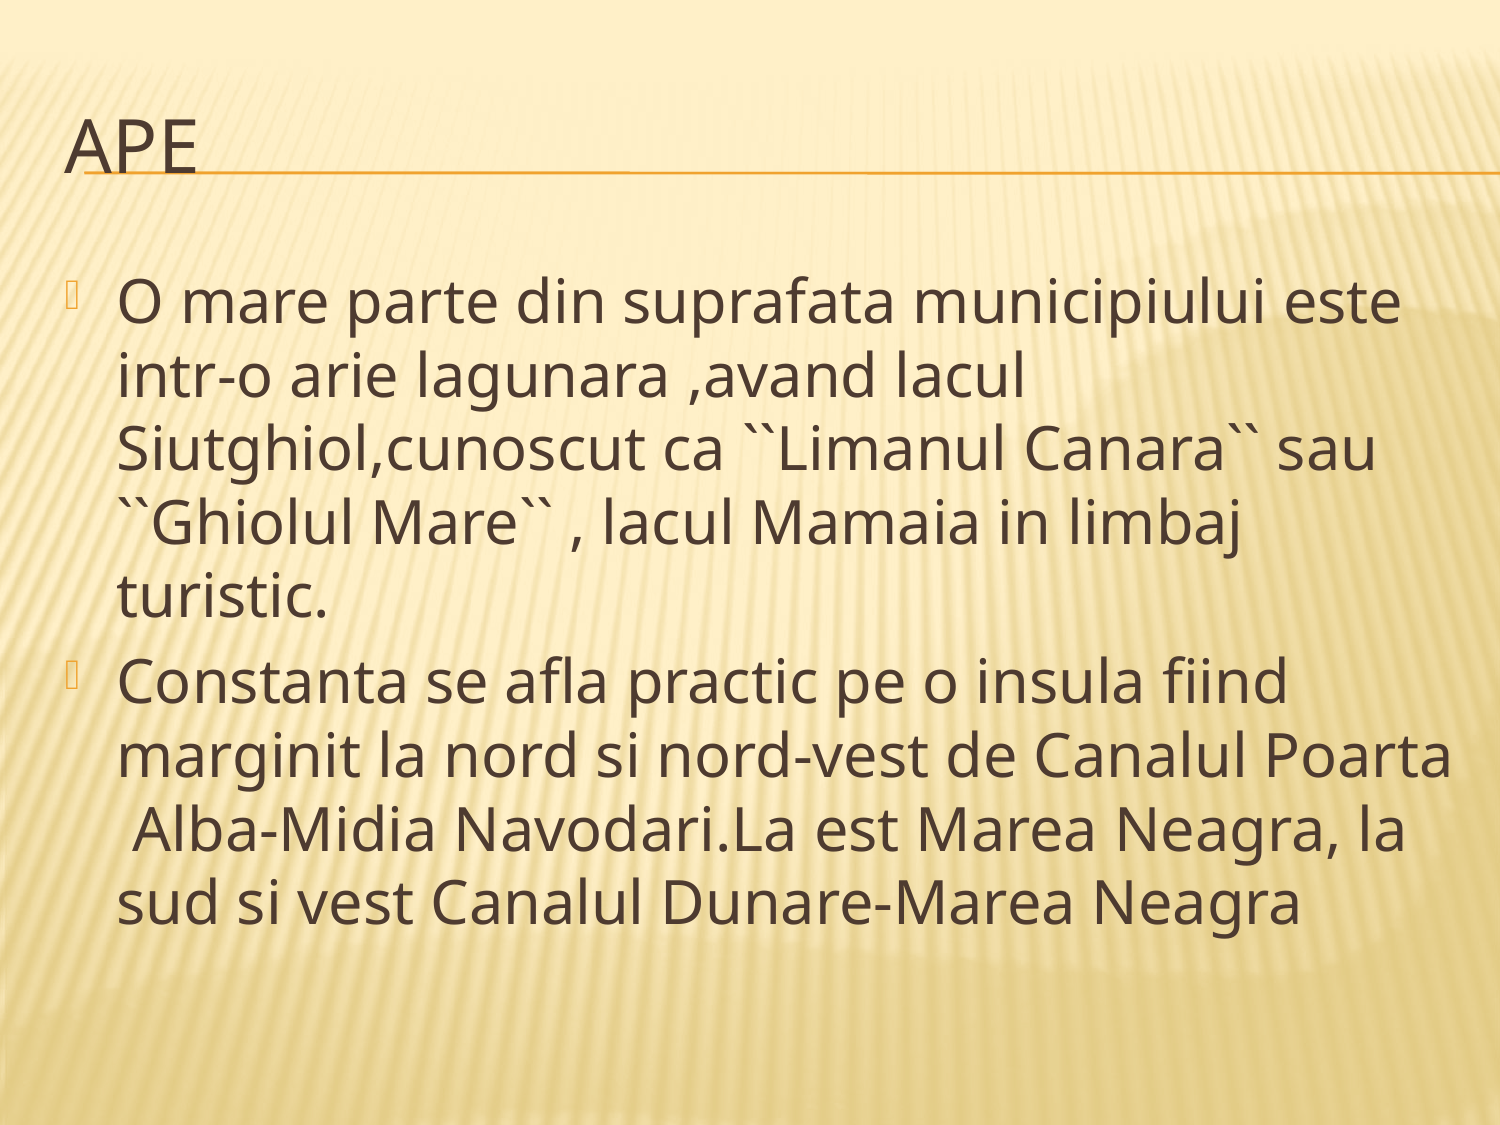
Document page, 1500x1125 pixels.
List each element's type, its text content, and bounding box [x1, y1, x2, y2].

title ape [50, 75, 1475, 213]
list O mare parte din suprafata municipiului este intr-o arie lagunara ,avand lacul Siutghiol,cunoscut ca ``Limanul Canara`` sau ``Ghiolul Mare`` , lacul Mamaia in limbaj turistic. Constanta se afla practic pe o insula fiind marginit la nord si nord-vest de Canalul Poarta Alba-Midia Navodari.La est Marea Neagra, la sud si vest Canalul Dunare-Marea Neagra [50, 254, 1475, 998]
